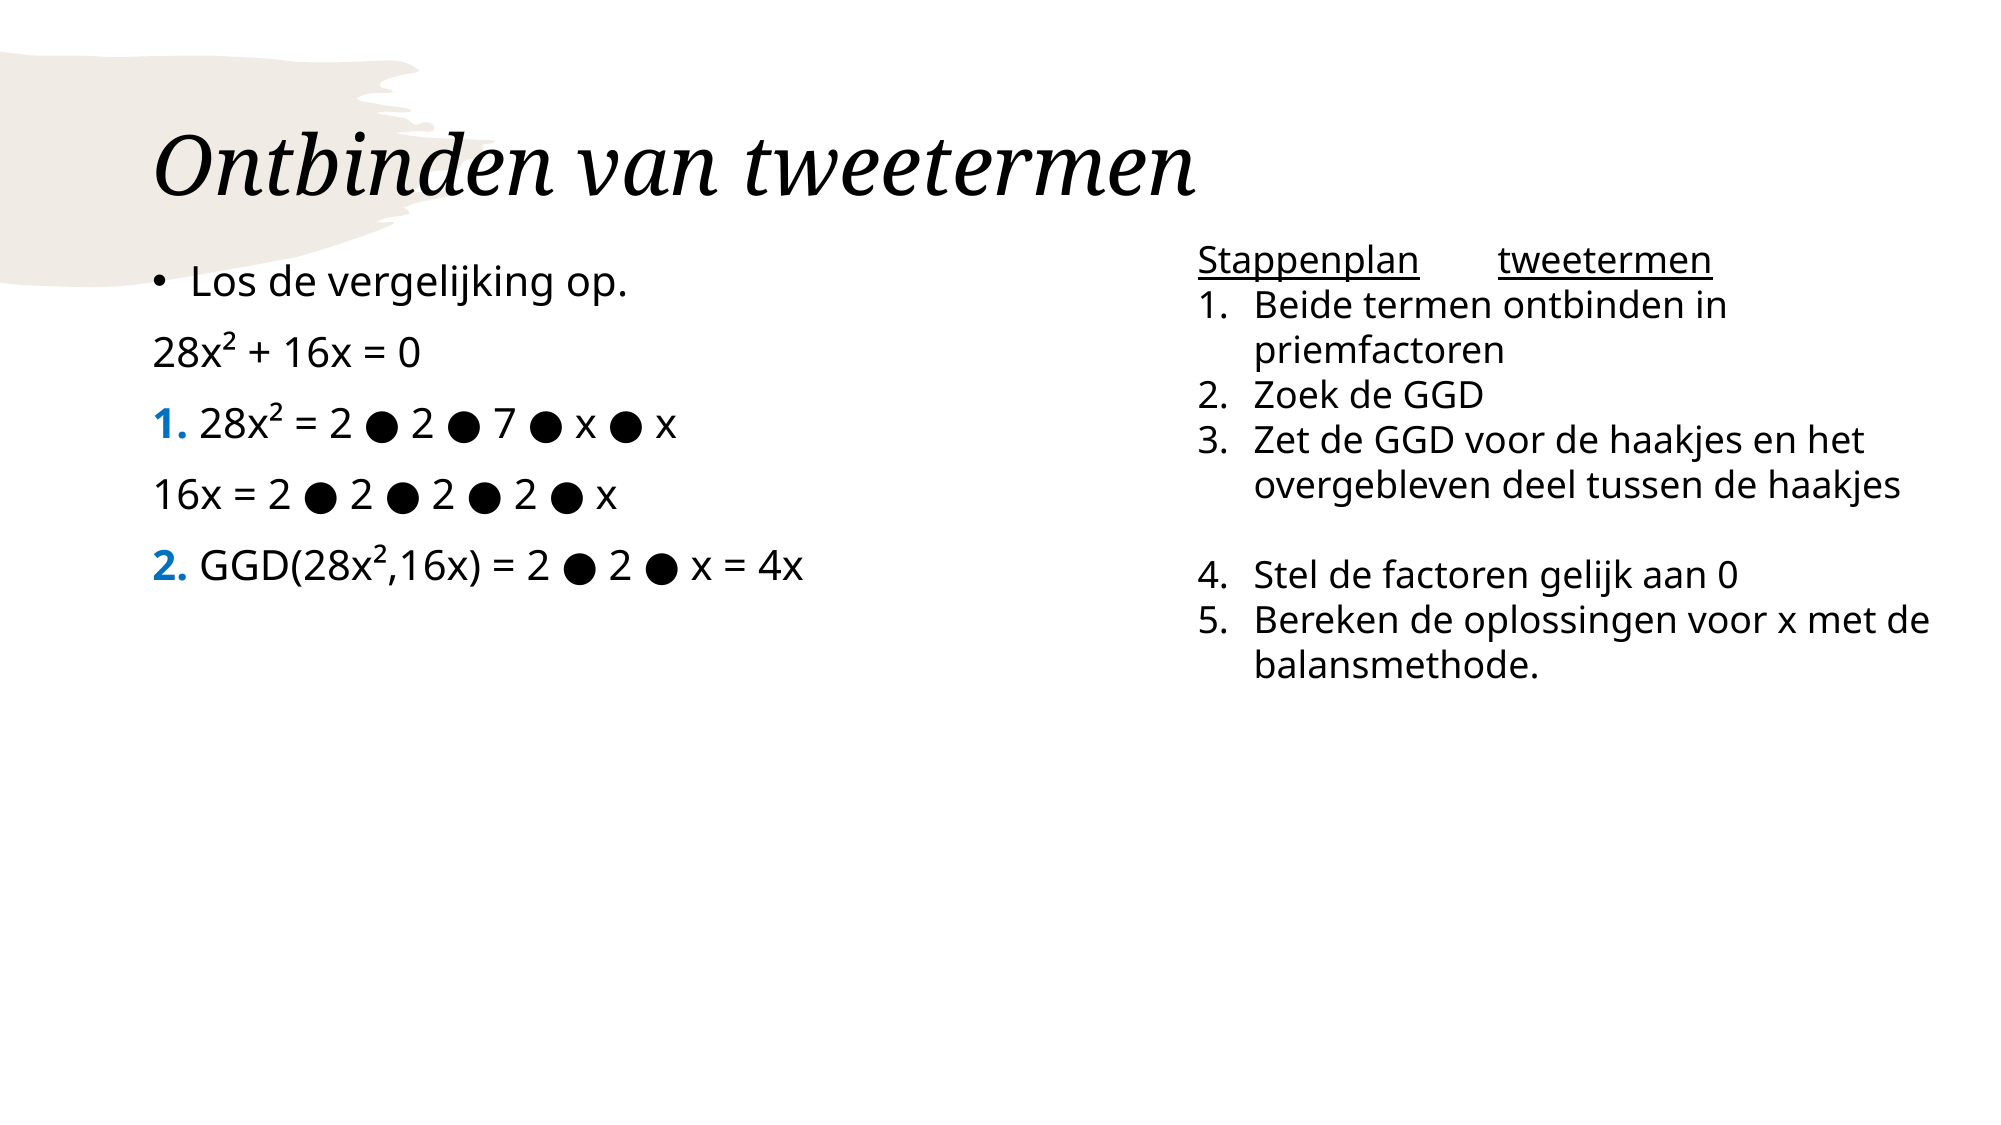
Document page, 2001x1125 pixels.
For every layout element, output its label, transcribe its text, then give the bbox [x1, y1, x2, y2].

list Los de vergelijking op. 28x² + 16x = 0 1. 28x² = 2 ● 2 ● 7 ● x ● x 16x = 2 ● 2 ● 2 ● 2 ● x 2. GGD(28x²,16x) = 2 ● 2 ● x = 4x [137, 247, 846, 1031]
title Ontbinden van tweetermen [137, 59, 1863, 278]
text_box Stappenplan tweetermen Beide termen ontbinden in priemfactoren Zoek de GGD Zet de GGD voor de haakjes en het overgebleven deel tussen de haakjes Stel de factoren gelijk aan 0 Bereken de oplossingen voor x met de balansmethode. [1182, 228, 2000, 694]
